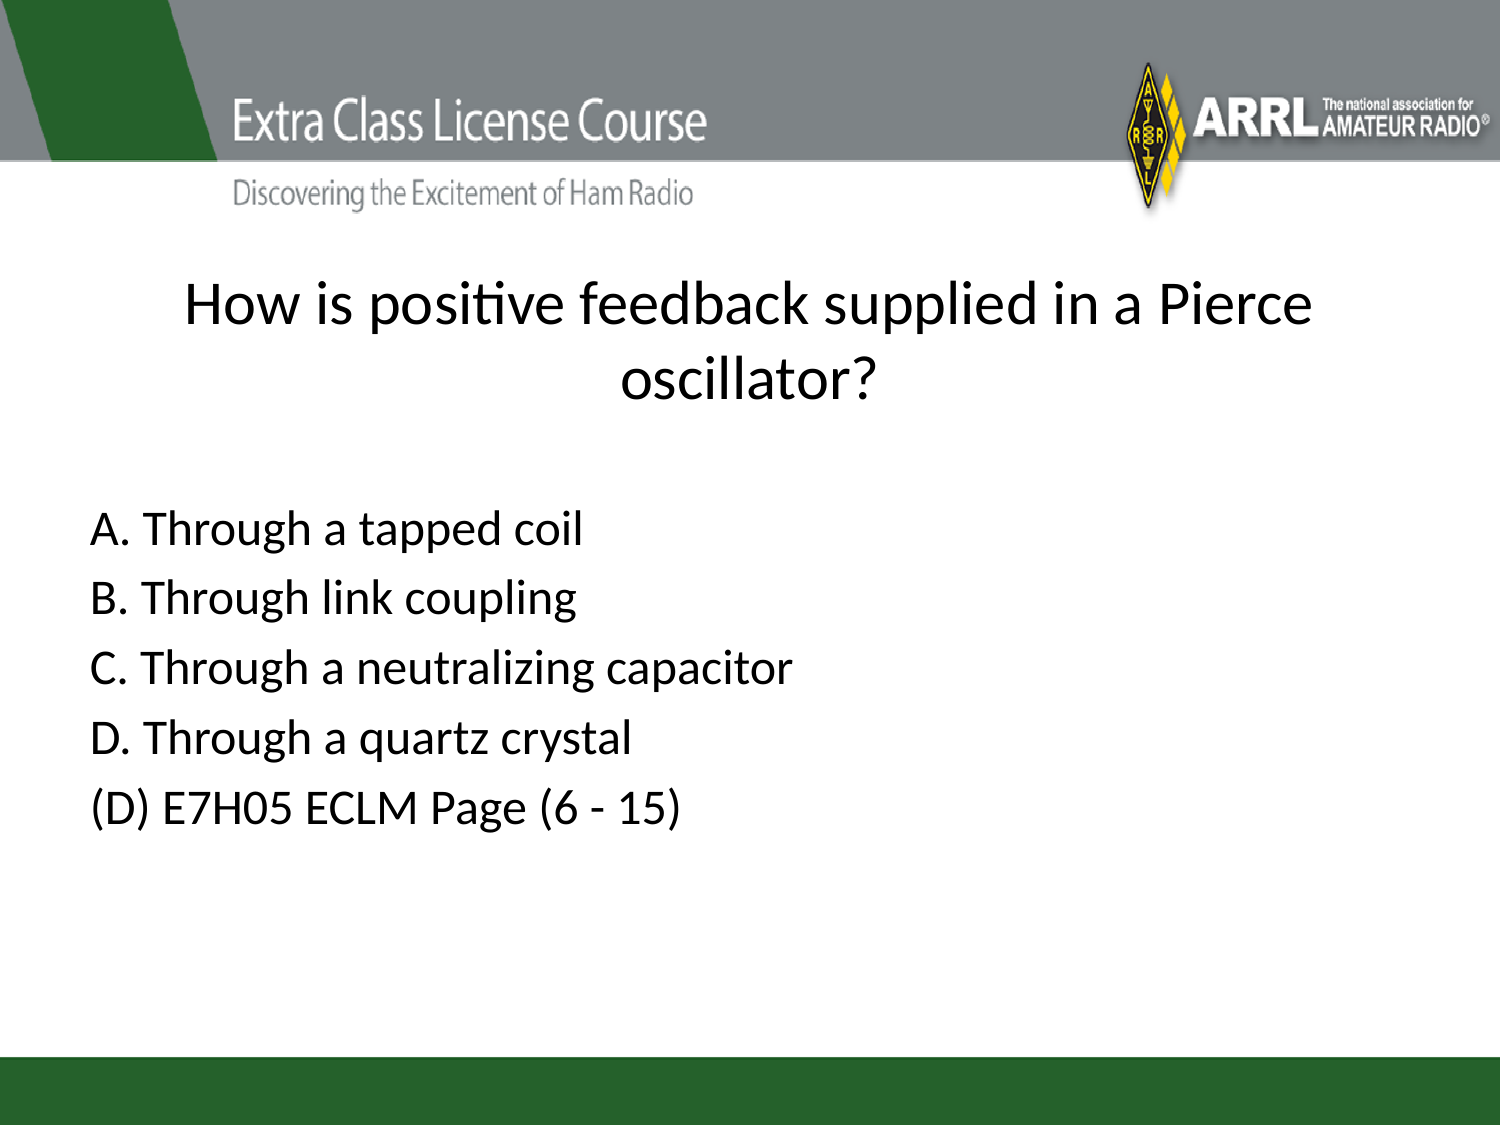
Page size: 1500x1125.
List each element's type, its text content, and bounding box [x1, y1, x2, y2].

list A. Through a tapped coil B. Through link coupling C. Through a neutralizing capacitor D. Through a quartz crystal (D) E7H05 ECLM Page (6 - 15) [75, 487, 1425, 1005]
title How is positive feedback supplied in a Pierce oscillator? [75, 254, 1425, 435]
picture [0, 0, 1500, 1125]
